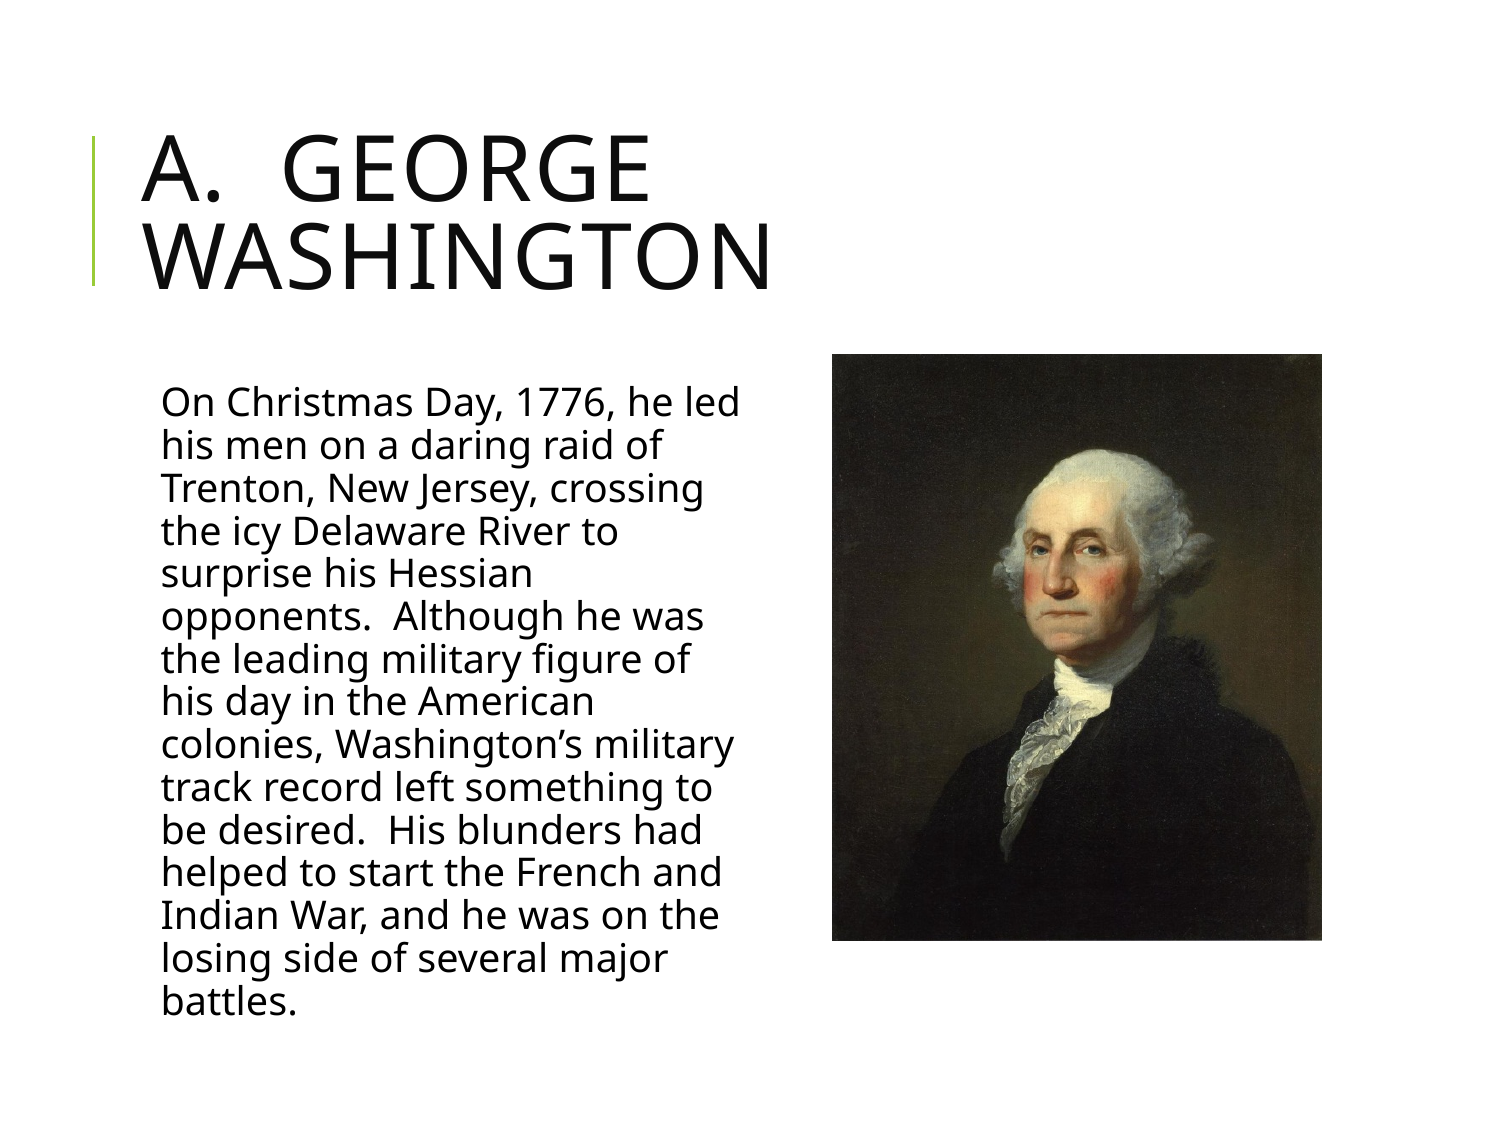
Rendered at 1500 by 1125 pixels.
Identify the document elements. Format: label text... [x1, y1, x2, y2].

title A. George Washington [126, 96, 1322, 342]
list On Christmas Day, 1776, he led his men on a daring raid of Trenton, New Jersey, crossing the icy Delaware River to surprise his Hessian opponents. Although he was the leading military figure of his day in the American colonies, Washington’s military track record left something to be desired. His blunders had helped to start the French and Indian War, and he was on the losing side of several major battles. [138, 374, 750, 1035]
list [832, 354, 1323, 942]
